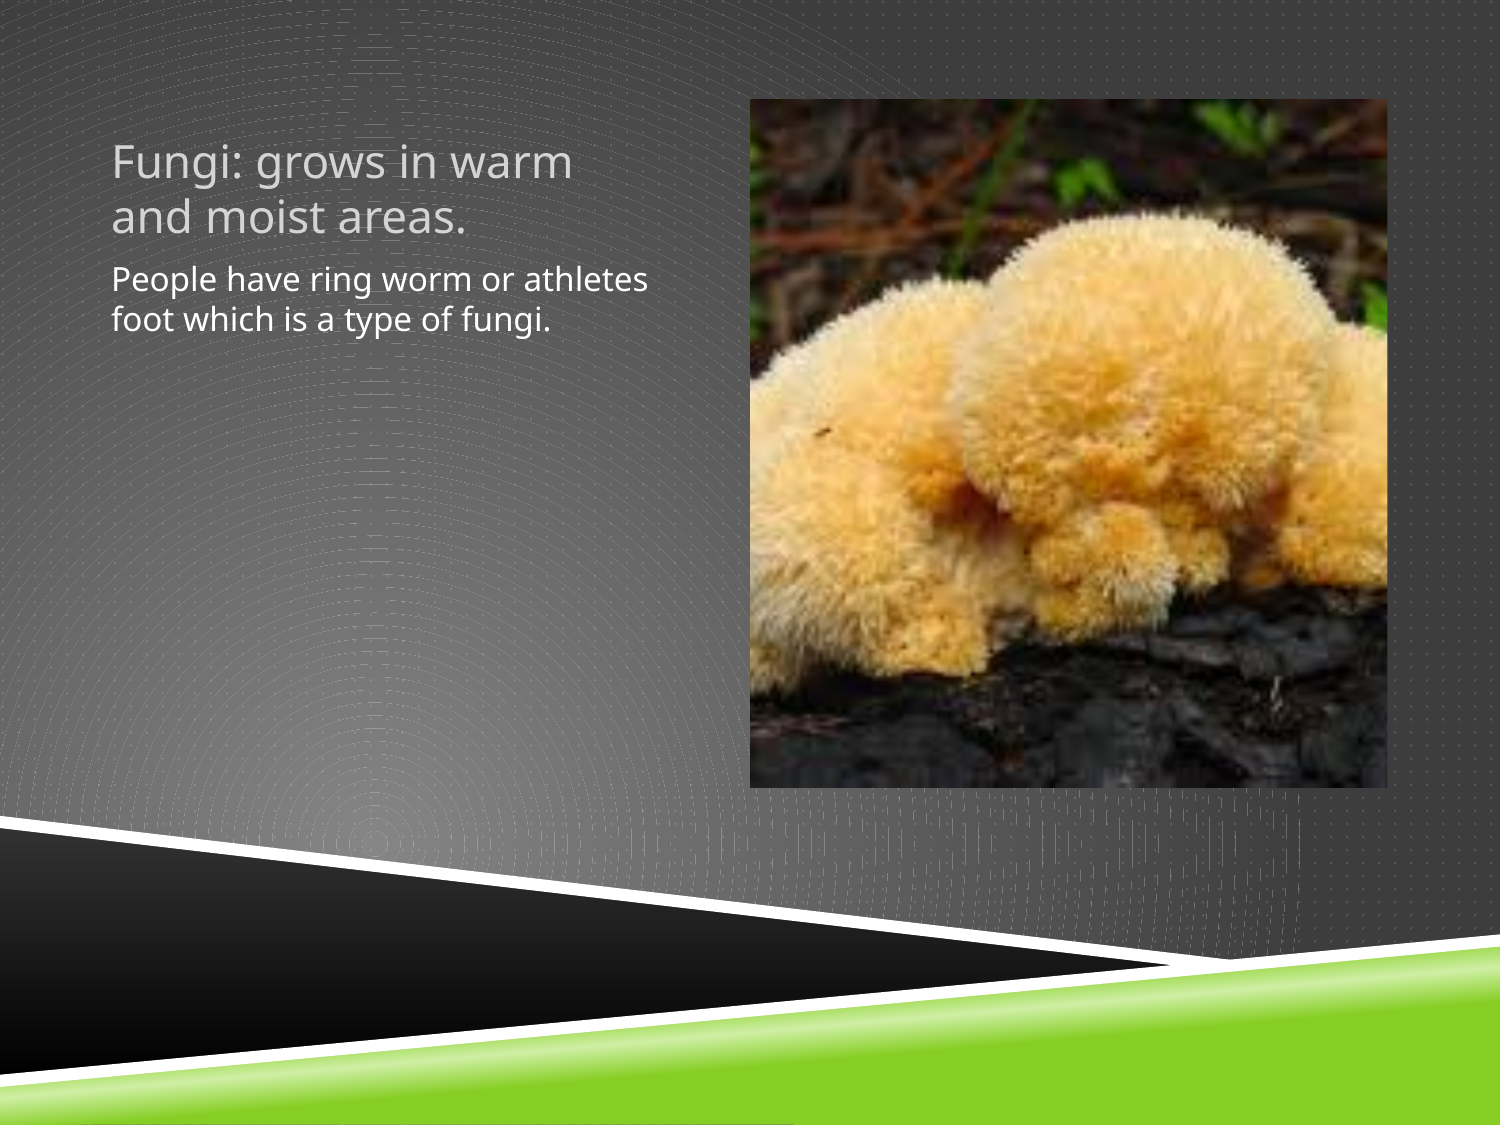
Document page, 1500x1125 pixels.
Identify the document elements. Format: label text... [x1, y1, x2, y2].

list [749, 99, 1388, 788]
list People have ring worm or athletes foot which is a type of fungi. [110, 250, 666, 791]
title Fungi: grows in warm and moist areas. [111, 99, 666, 250]
